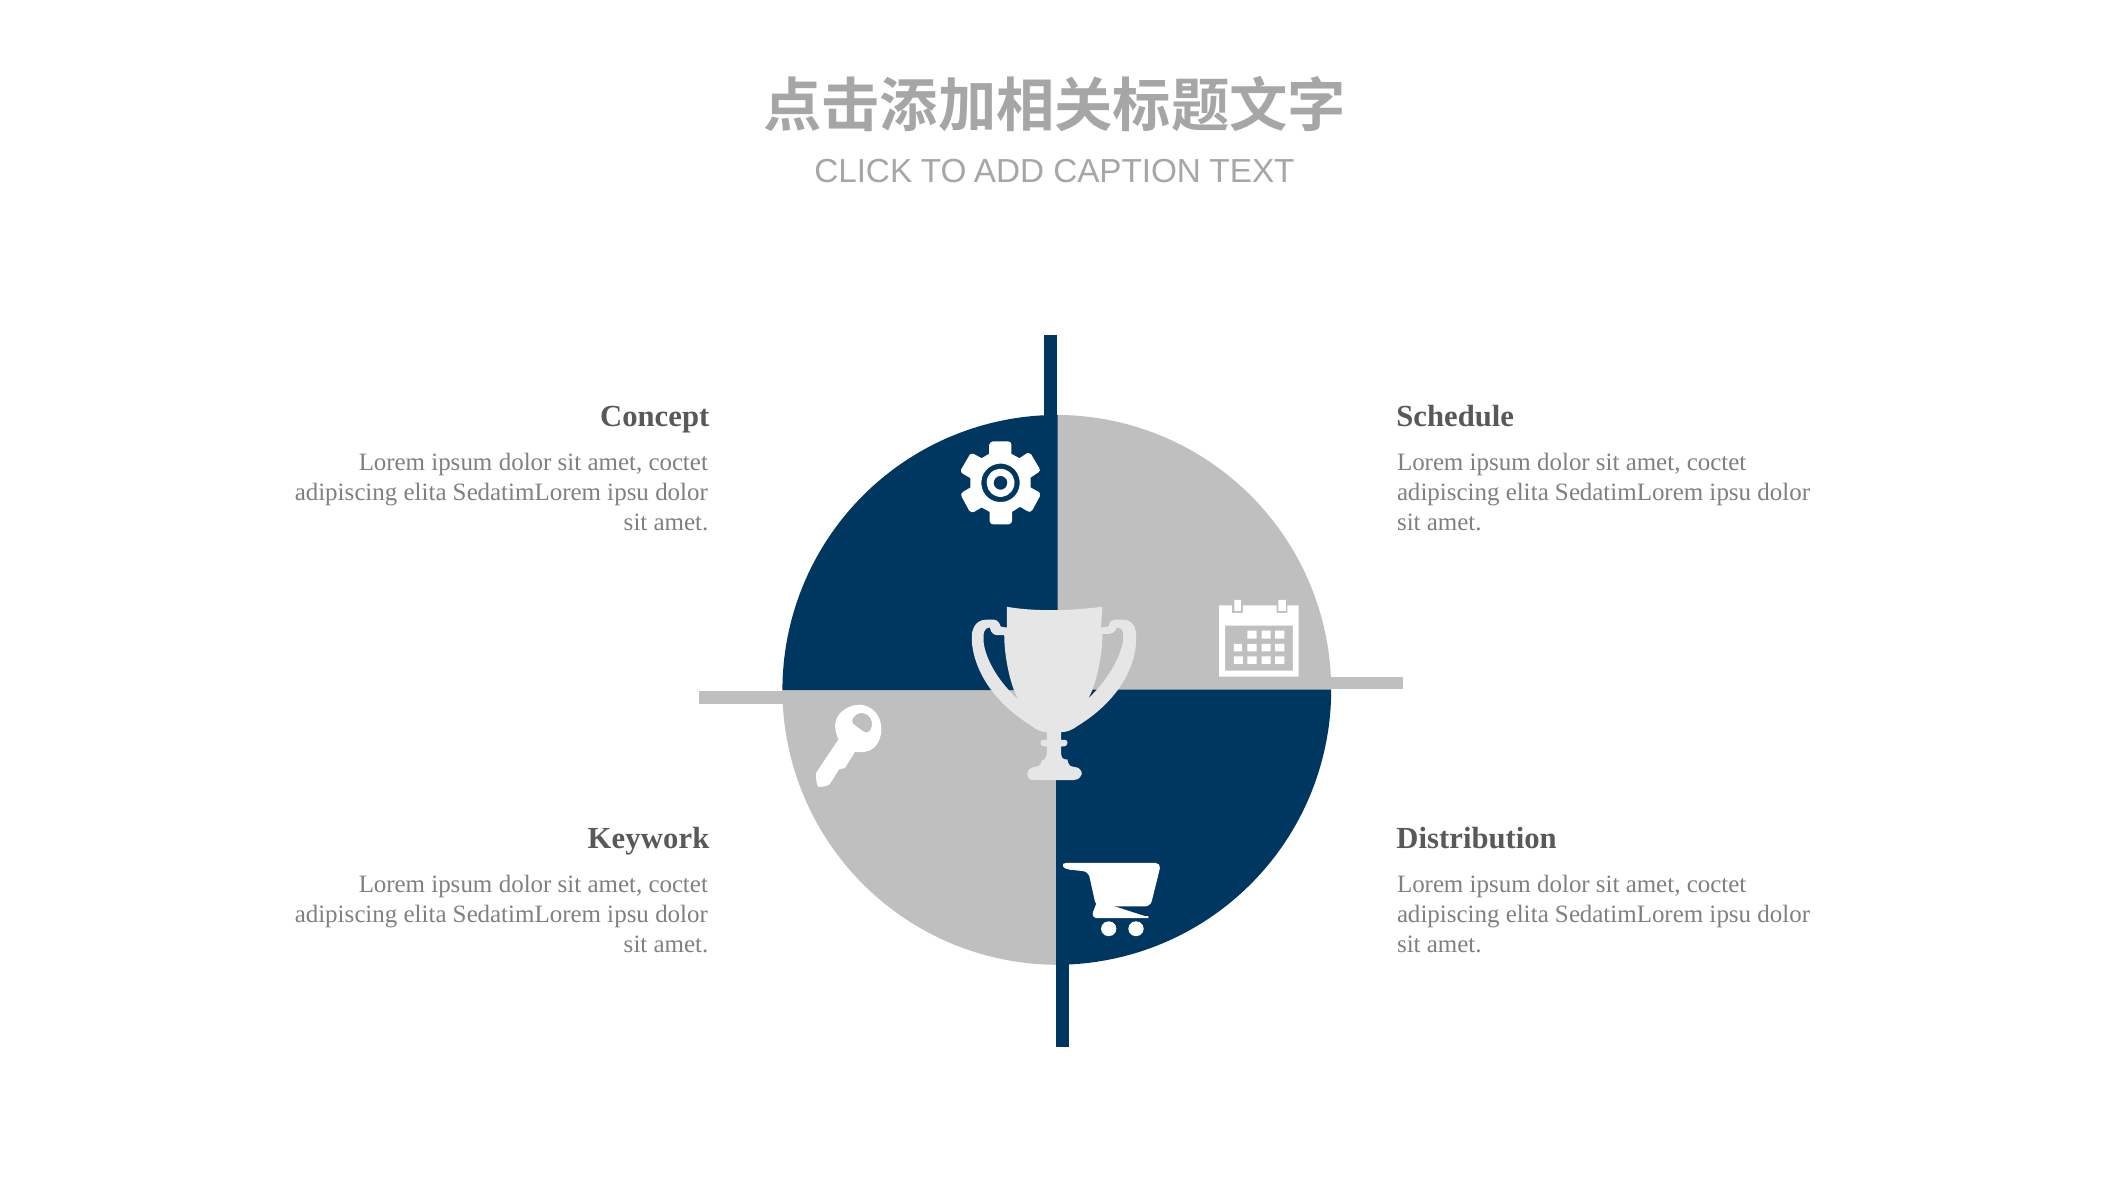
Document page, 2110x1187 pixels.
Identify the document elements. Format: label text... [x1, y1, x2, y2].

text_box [1380, 812, 1833, 966]
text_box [289, 812, 726, 966]
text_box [1058, 414, 1404, 691]
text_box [1380, 390, 1833, 544]
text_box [289, 390, 726, 544]
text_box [699, 689, 1055, 965]
text_box 点击添加相关标题文字 [756, 68, 1354, 139]
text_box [1055, 689, 1332, 1047]
text_box CLICK TO ADD CAPTION TEXT [809, 149, 1300, 190]
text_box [782, 334, 1058, 691]
